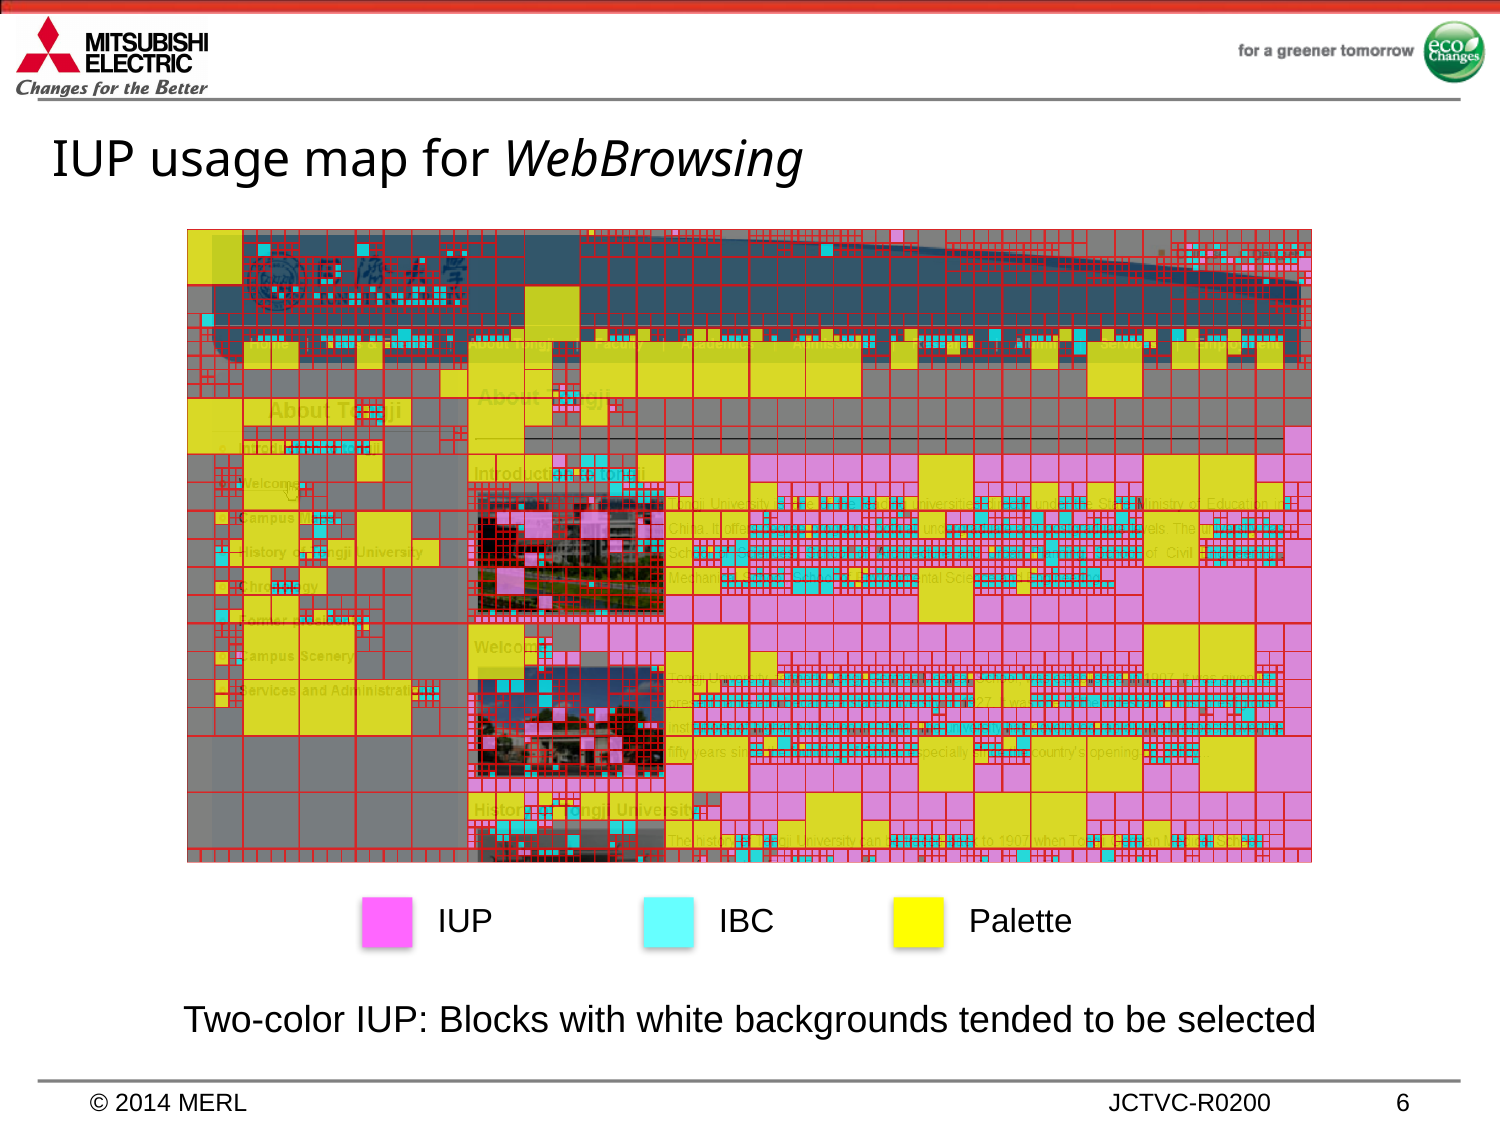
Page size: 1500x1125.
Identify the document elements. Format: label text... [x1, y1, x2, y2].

text_box Two-color IUP: Blocks with white backgrounds tended to be selected [88, 987, 1412, 1048]
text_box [893, 891, 1101, 948]
picture [16, 16, 208, 97]
title IUP usage map for WebBrowsing [37, 116, 1461, 196]
slide_number 6 [1352, 1071, 1425, 1125]
picture [1236, 19, 1486, 85]
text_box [362, 891, 513, 948]
picture [180, 224, 1316, 869]
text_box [643, 891, 813, 948]
picture [0, 0, 1500, 14]
